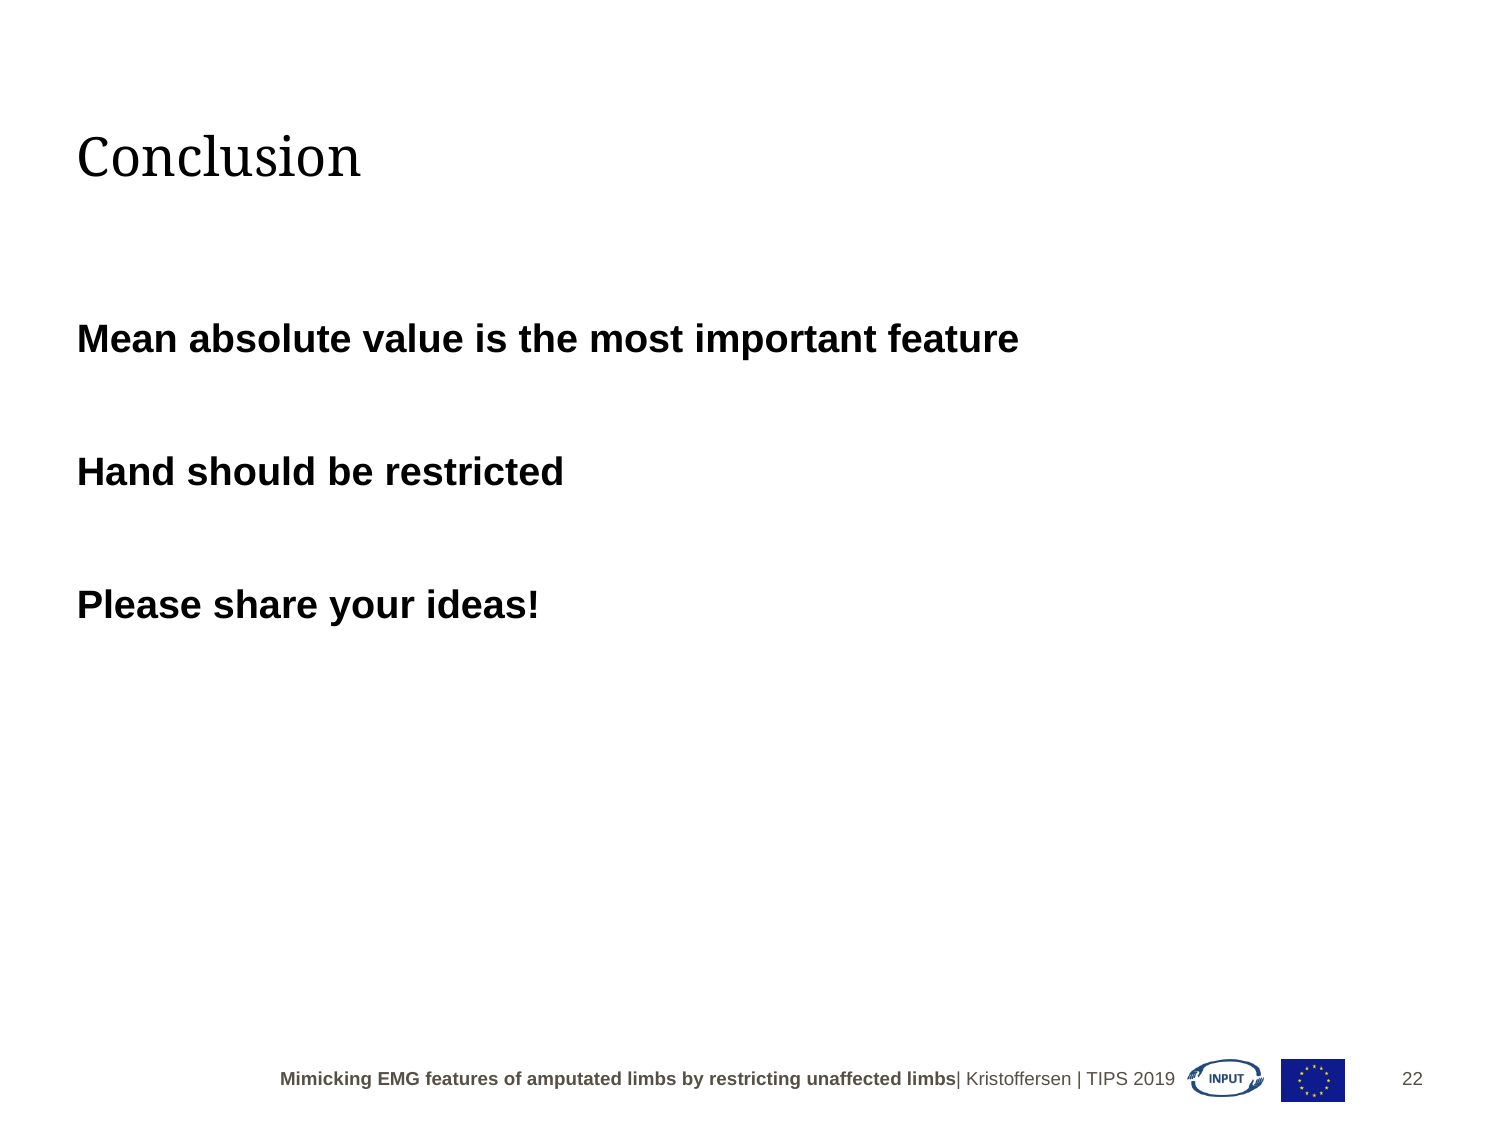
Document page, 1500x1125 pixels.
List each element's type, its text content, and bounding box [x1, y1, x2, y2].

picture [1187, 1059, 1264, 1097]
slide_number 22 [1370, 1061, 1424, 1094]
footer Mimicking EMG features of amputated limbs by restricting unaffected limbs| Kristoffersen | TIPS 2019 [76, 1061, 1176, 1094]
list Mean absolute value is the most important feature Hand should be restricted Please share your ideas! [76, 314, 1424, 1024]
picture [1281, 1059, 1345, 1102]
title Conclusion [76, 122, 1424, 194]
